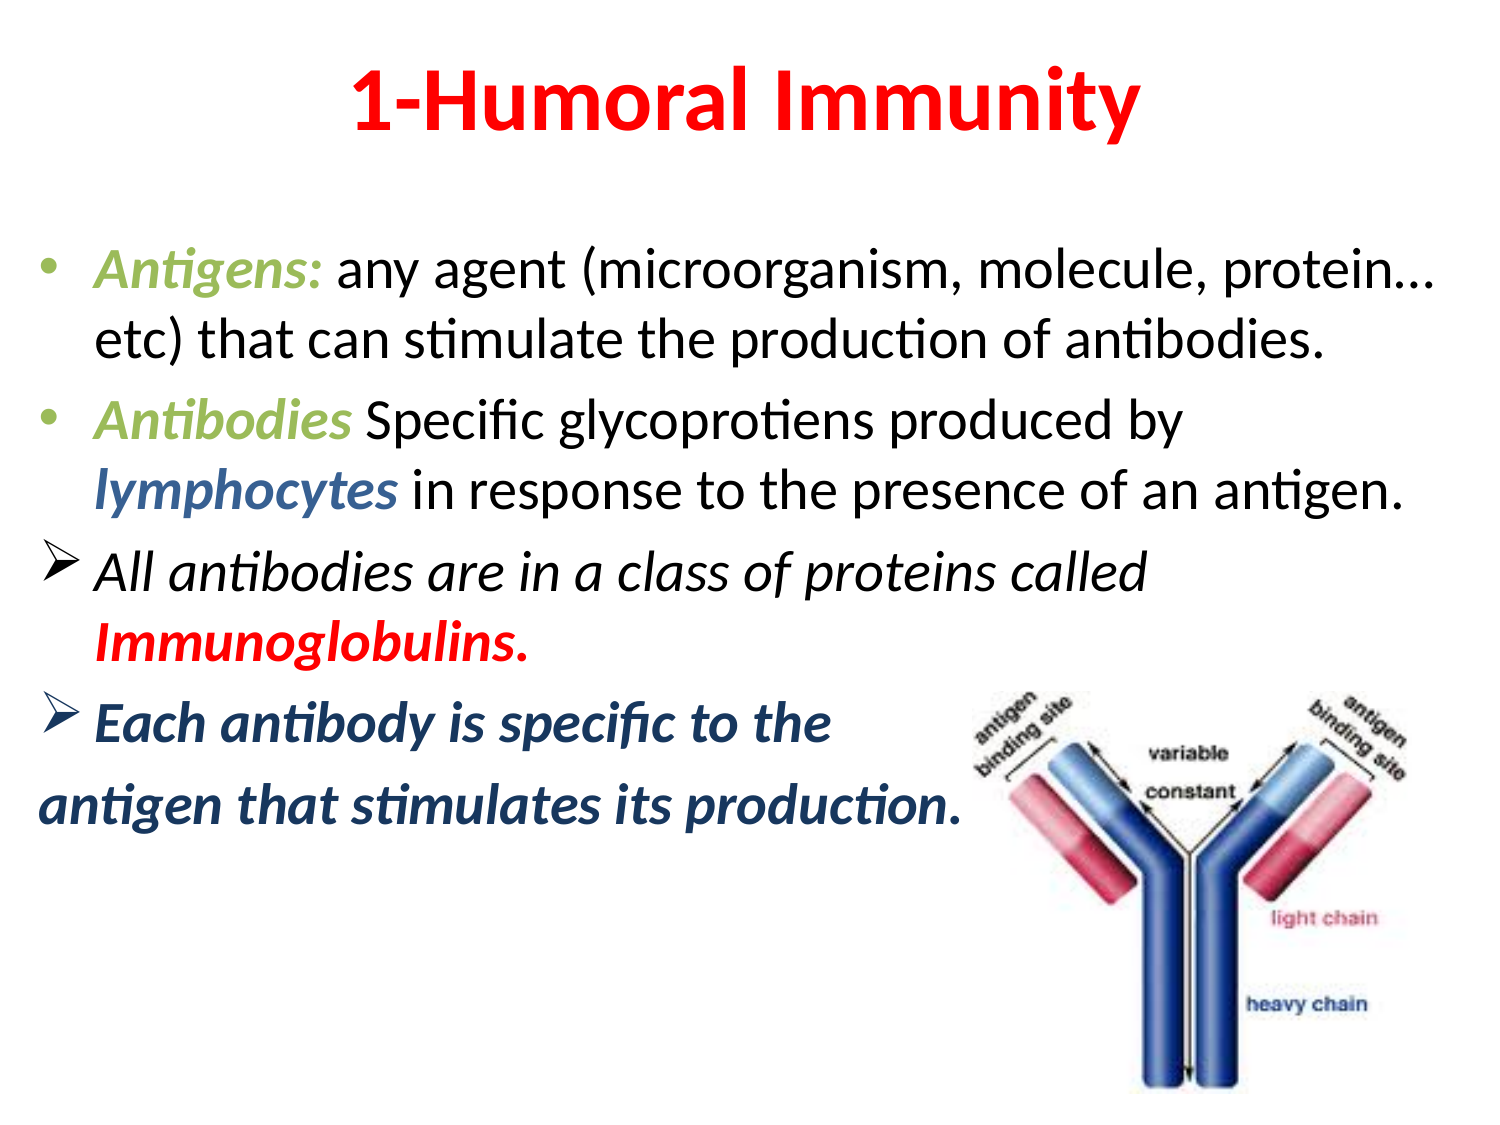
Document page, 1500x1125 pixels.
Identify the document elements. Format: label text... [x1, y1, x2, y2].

title 1-Humoral Immunity [70, 0, 1421, 188]
list Antigens: any agent (microorganism, molecule, protein…etc) that can stimulate the production of antibodies. Antibodies Specific glycoprotiens produced by lymphocytes in response to the presence of an antigen. All antibodies are in a class of proteins called Immunoglobulins. Each antibody is specific to the antigen that stimulates its production. [23, 222, 1465, 1090]
picture [972, 691, 1412, 1095]
